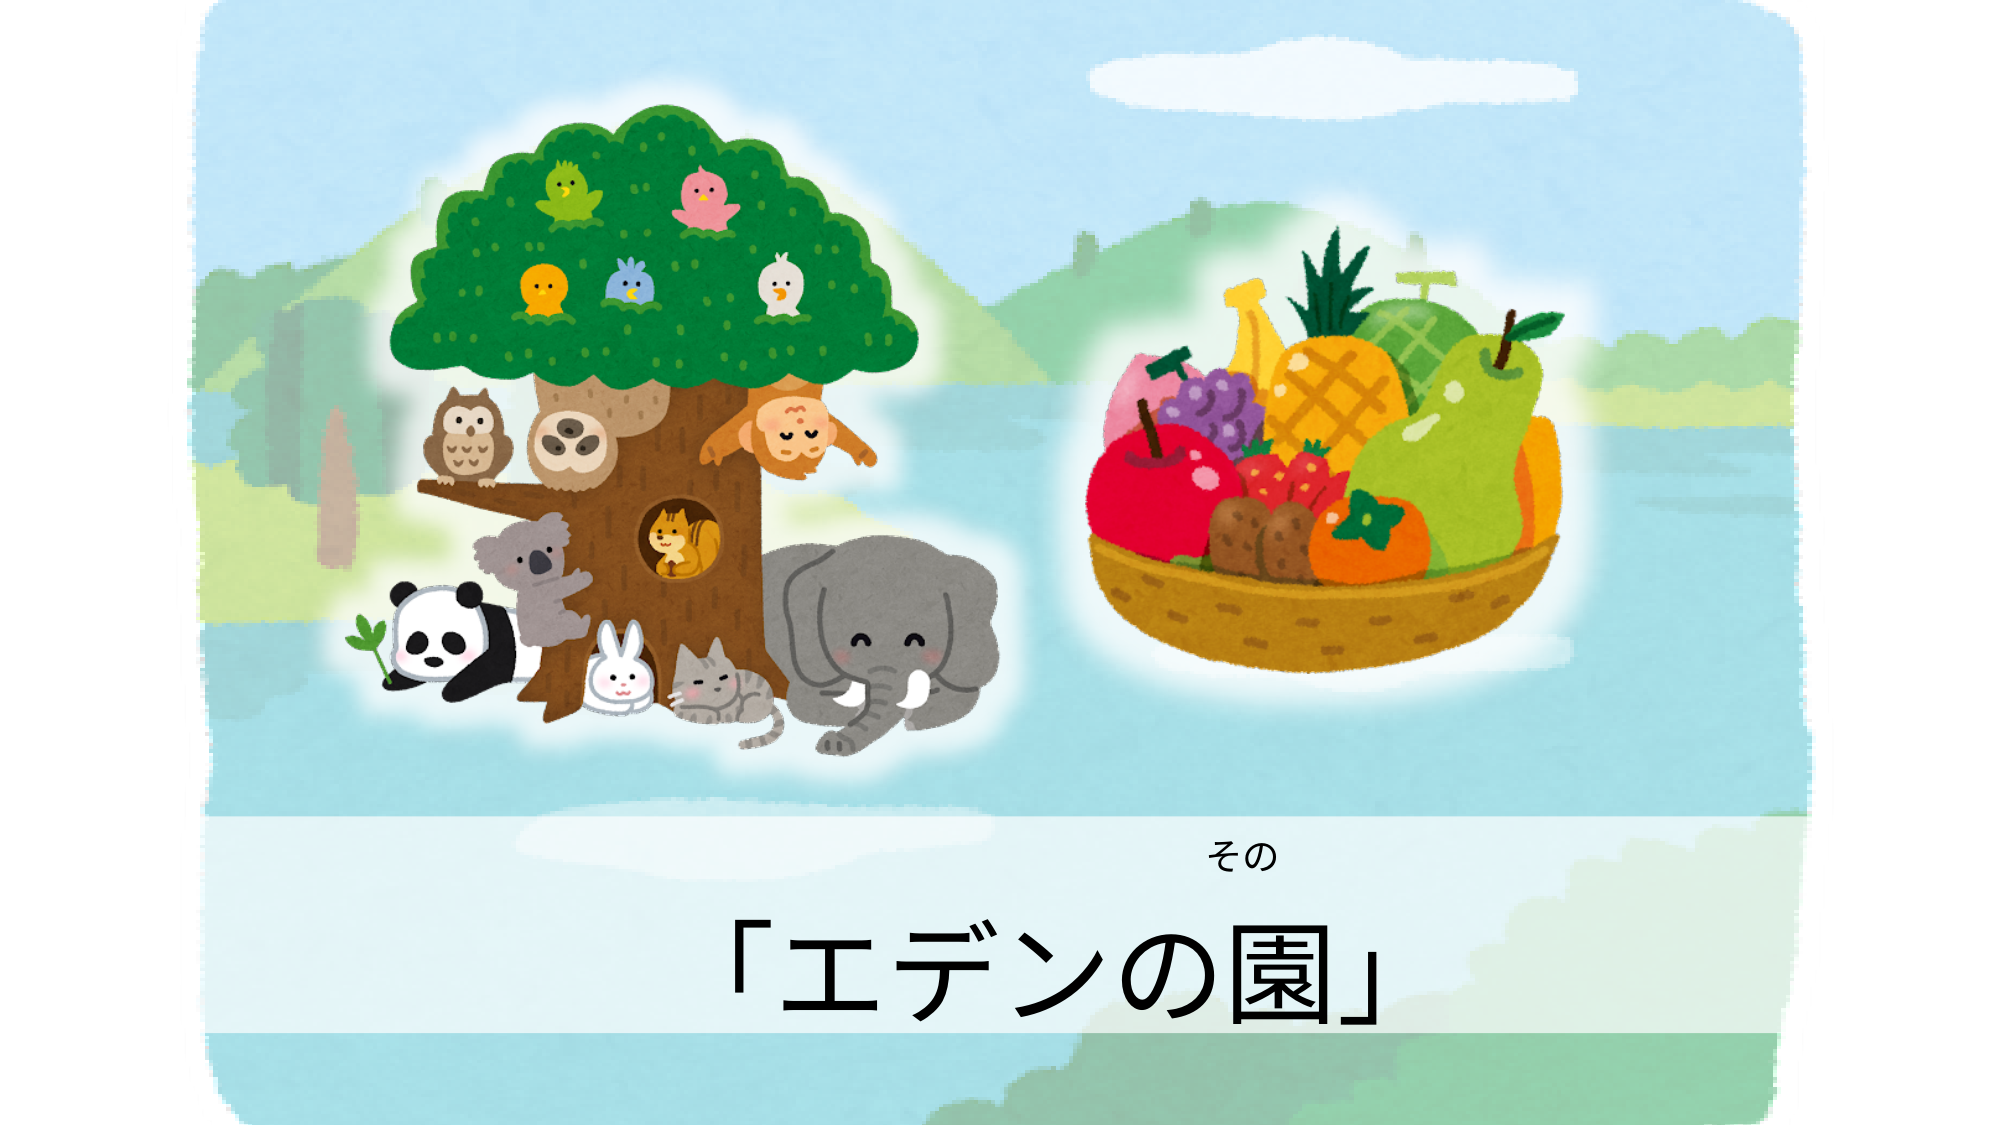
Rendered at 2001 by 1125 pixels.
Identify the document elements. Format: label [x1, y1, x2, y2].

text_box [0, 816, 2000, 1034]
picture [136, 1034, 1864, 1125]
picture [136, 0, 1864, 816]
